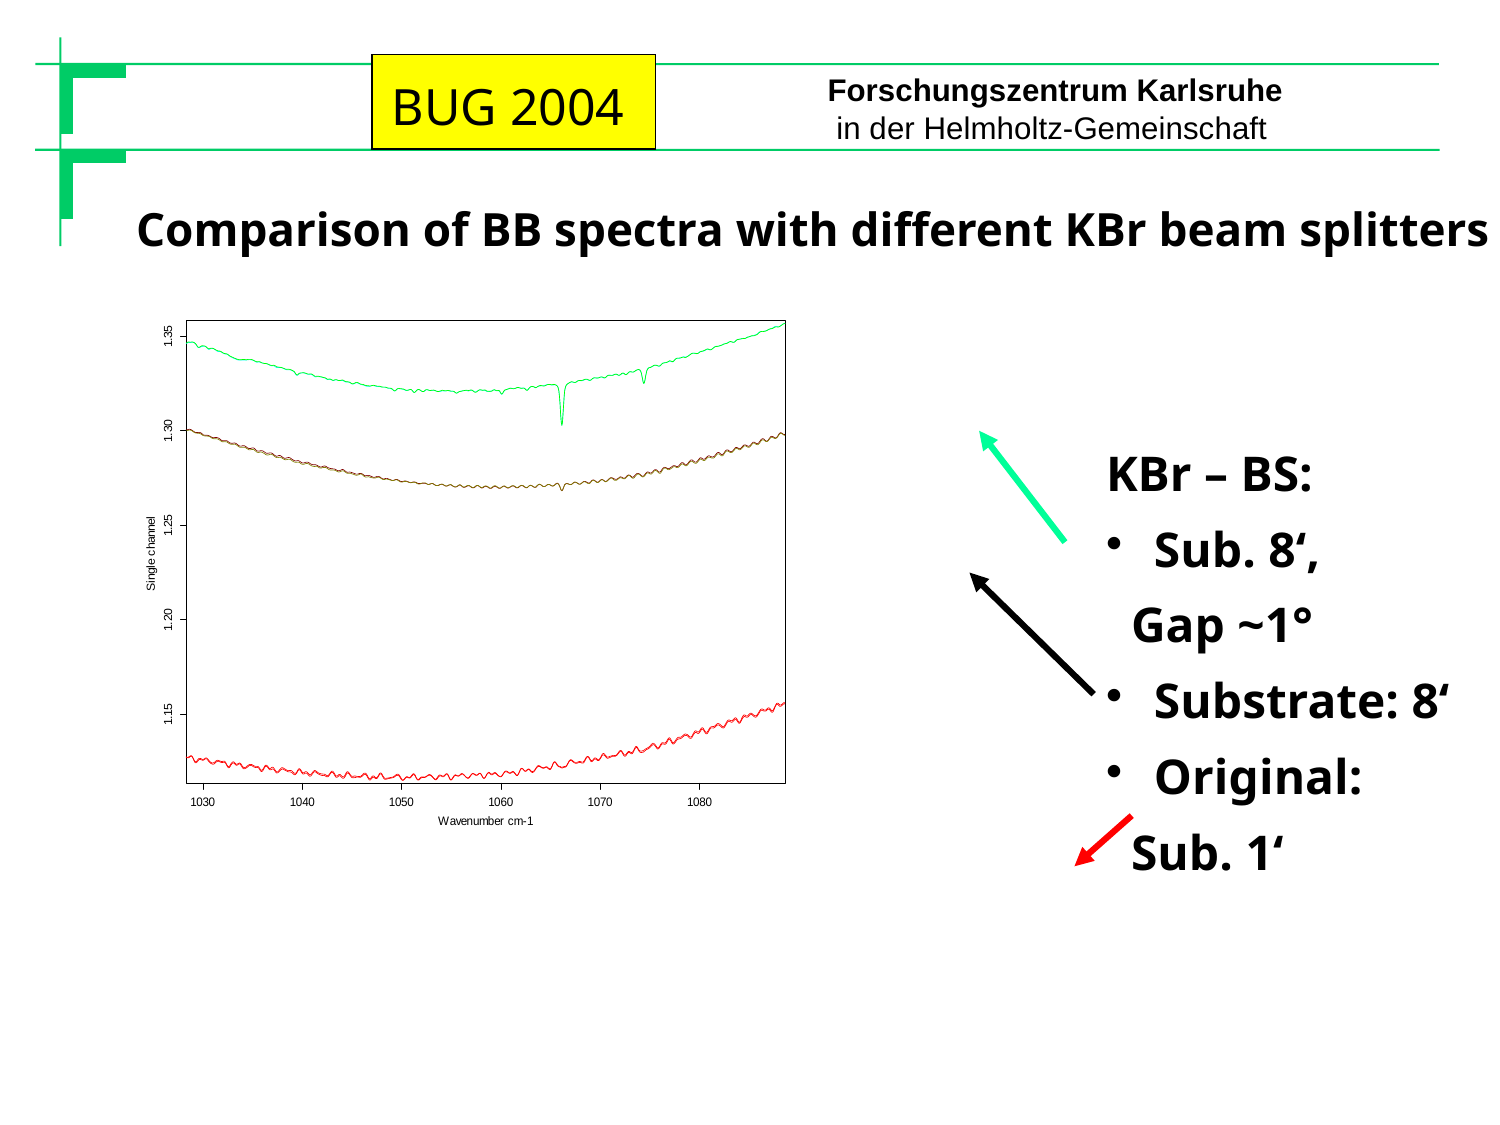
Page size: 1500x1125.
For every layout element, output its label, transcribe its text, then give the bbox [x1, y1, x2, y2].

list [110, 268, 1104, 1081]
text_box BUG 2004 [371, 54, 656, 149]
text_box Comparison of BB spectra with different KBr beam splitters [123, 194, 1500, 262]
text_box KBr – BS: Sub. 8‘, Gap ~1° Substrate: 8‘ Original: Sub. 1‘ [1108, 441, 1480, 888]
